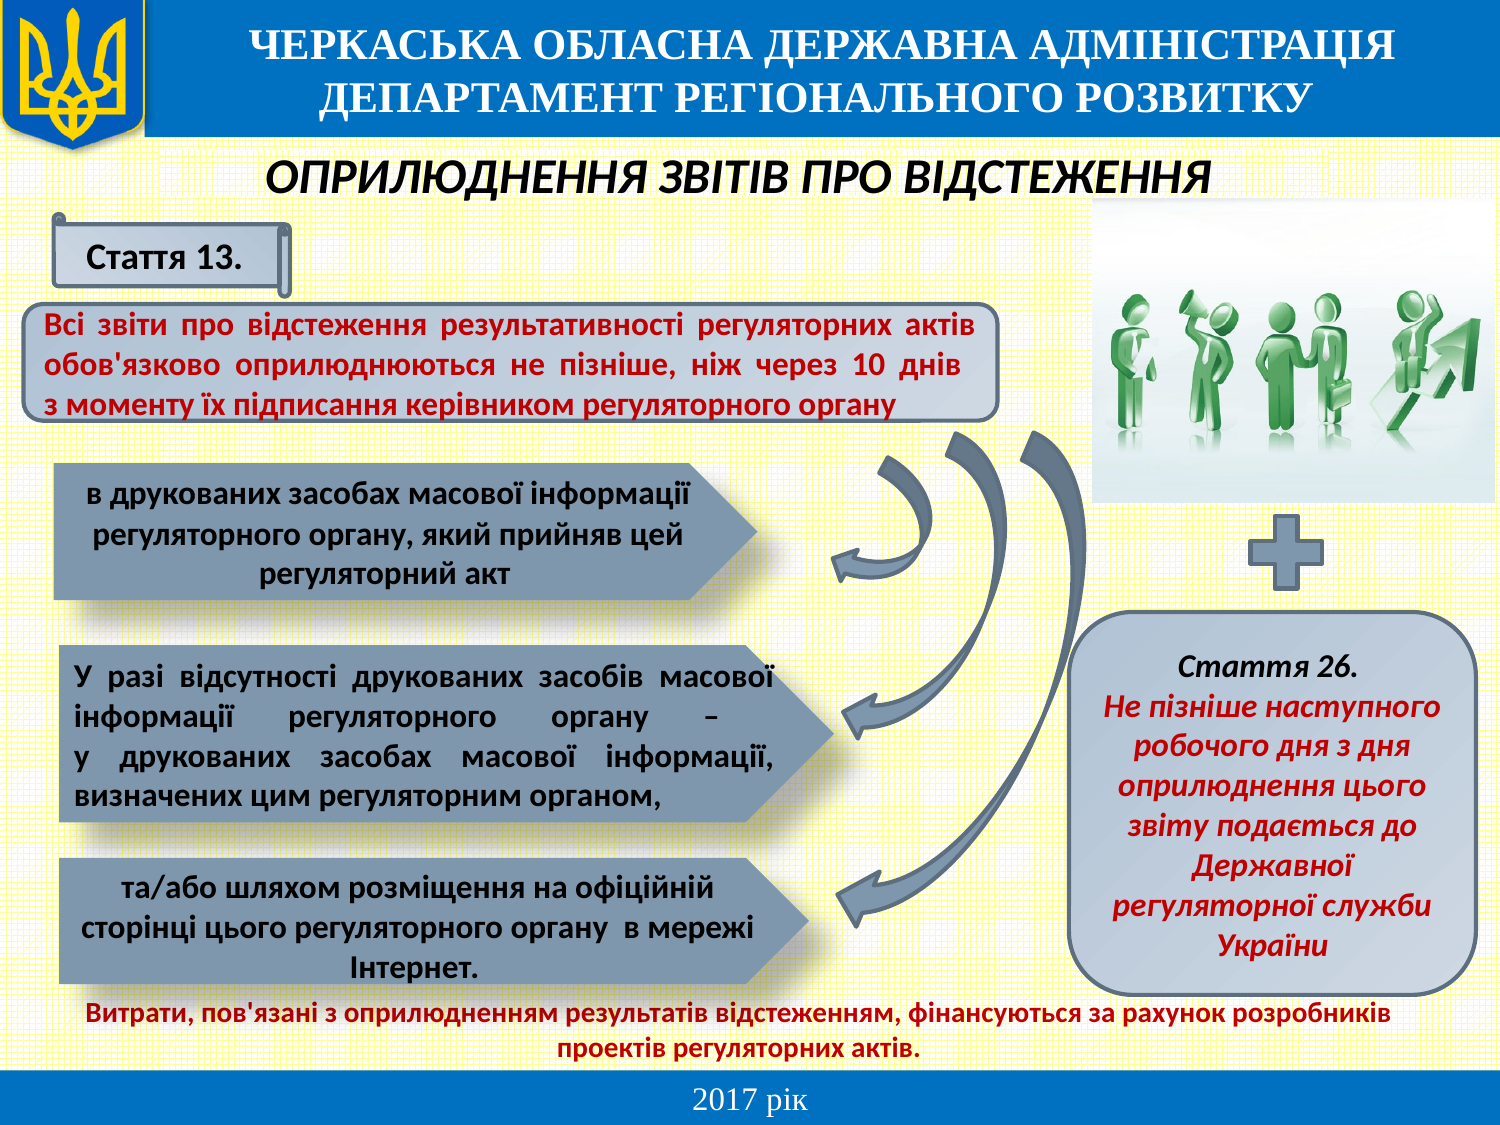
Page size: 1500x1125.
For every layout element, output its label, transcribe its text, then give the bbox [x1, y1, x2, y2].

text_box Всі звіти про відстеження результативності регуляторних актів обов'язково оприлюднюються не пізніше, ніж через 10 днів з моменту їх підписання керівником регуляторного органу [21, 301, 1000, 423]
text_box та/або шляхом розміщення на офіційній сторінці цього регуляторного органу в мережі Інтернет. [57, 855, 812, 987]
text_box [841, 431, 1008, 741]
text_box [1248, 514, 1324, 591]
text_box ОПРИЛЮДНЕННЯ ЗВІТІВ ПРО ВІДСТЕЖЕННЯ [159, 150, 1329, 197]
text_box [830, 455, 933, 584]
list 2017 рік [0, 1070, 1500, 1125]
text_box Стаття 26. Не пізніше наступного робочого дня з дня оприлюднення цього звіту подається до Державної регуляторної служби України [1066, 609, 1479, 986]
title ЧЕРКАСЬКА ОБЛАСНА ДЕРЖАВНА АДМІНІСТРАЦІЯ ДЕПАРТАМЕНТ РЕГІОНАЛЬНОГО РОЗВИТКУ [151, 0, 1500, 138]
picture [0, 0, 145, 151]
text_box в друкованих засобах масової інформації регуляторного органу, який прийняв цей регуляторний акт [51, 460, 760, 603]
text_box [835, 430, 1087, 929]
text_box У разі відсутності друкованих засобів масової інформації регуляторного органу – у друкованих засобах масової інформації, визначених цим регуляторним органом, [57, 643, 837, 825]
text_box Стаття 13. [51, 211, 292, 299]
picture [1092, 198, 1495, 504]
text_box Витрати, пов'язані з оприлюдненням результатів відстеженням, фінансуються за рахунок розробників проектів регуляторних актів. [24, 986, 1455, 1072]
